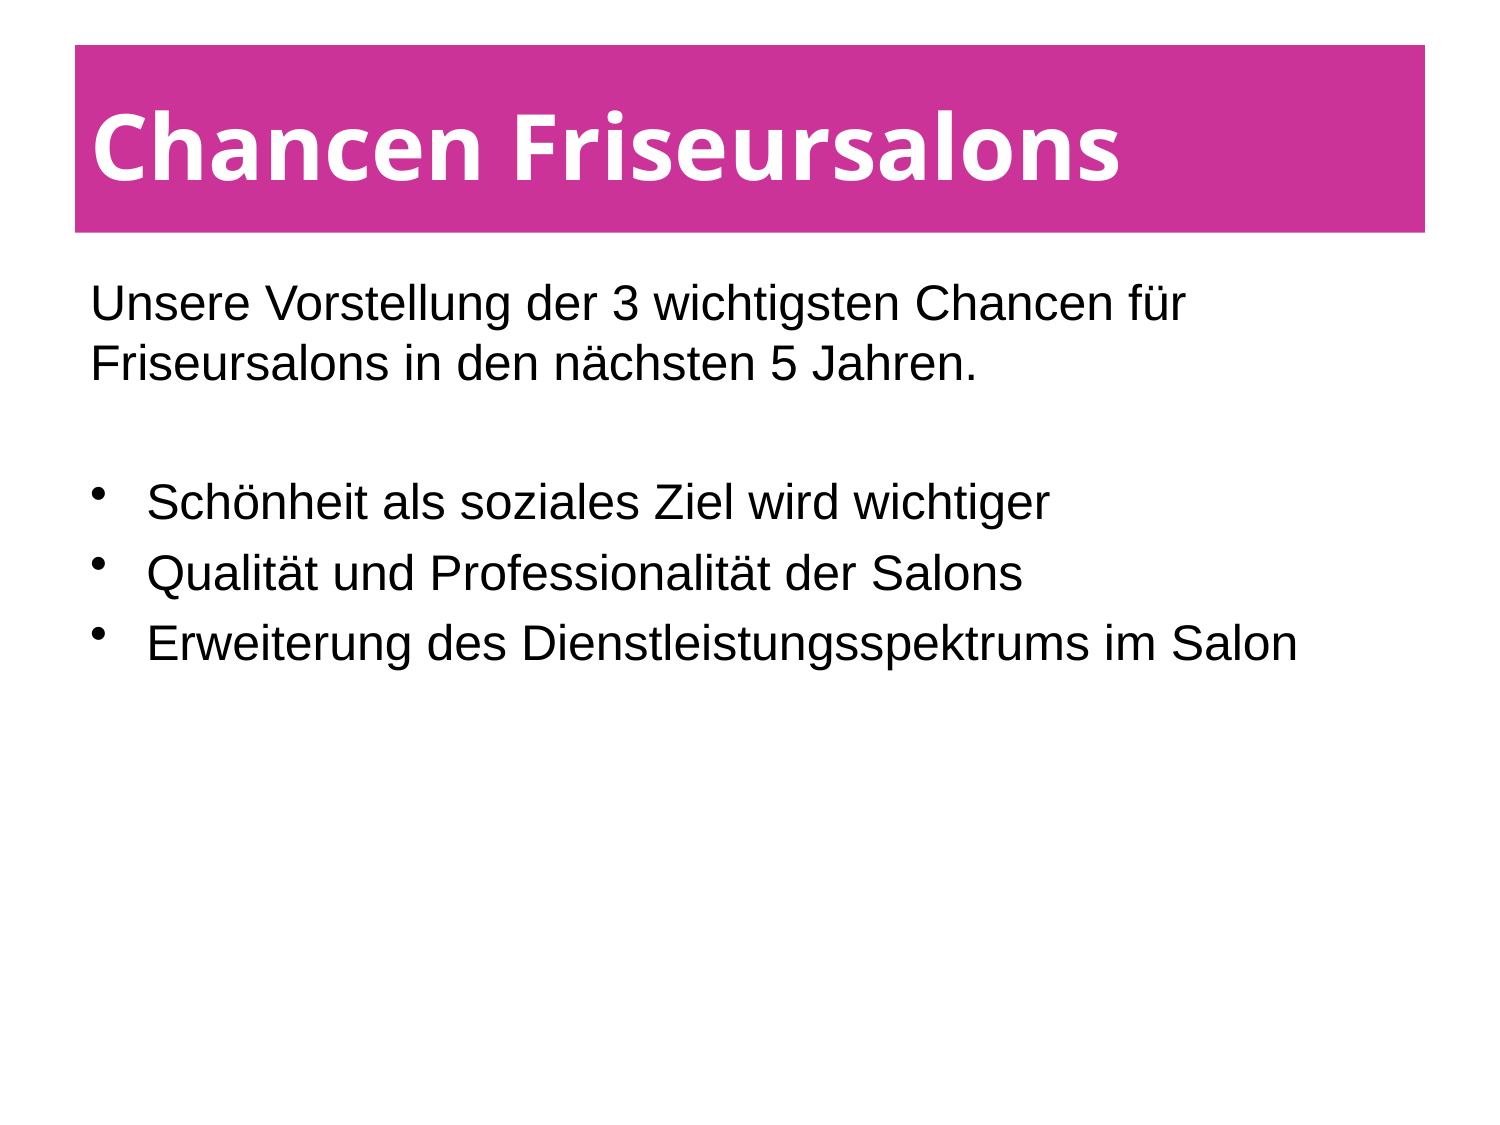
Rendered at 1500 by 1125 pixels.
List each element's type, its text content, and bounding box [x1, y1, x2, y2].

list Unsere Vorstellung der 3 wichtigsten Chancen für Friseursalons in den nächsten 5 Jahren. Schönheit als soziales Ziel wird wichtiger Qualität und Professionalität der Salons Erweiterung des Dienstleistungsspektrums im Salon [75, 262, 1425, 1005]
title Chancen Friseursalons [75, 45, 1425, 233]
